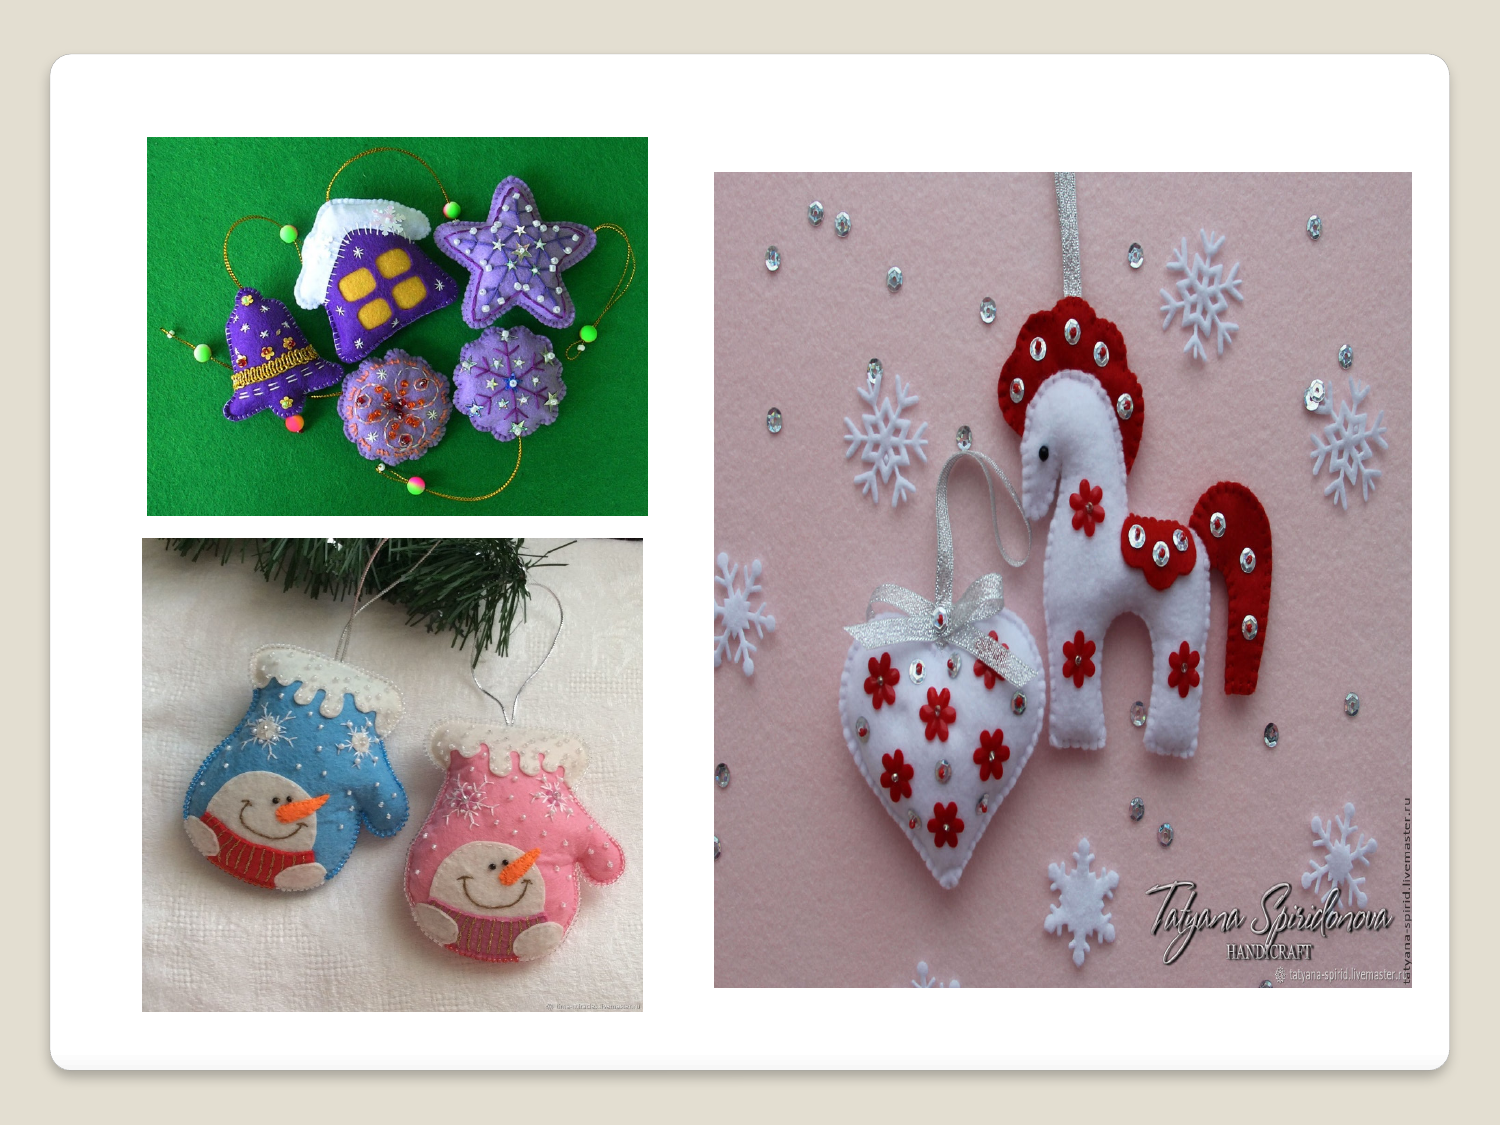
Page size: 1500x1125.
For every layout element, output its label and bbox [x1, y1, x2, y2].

text_box [0, 0, 1500, 75]
picture [147, 136, 648, 516]
picture [714, 172, 1412, 988]
picture [142, 538, 644, 1012]
